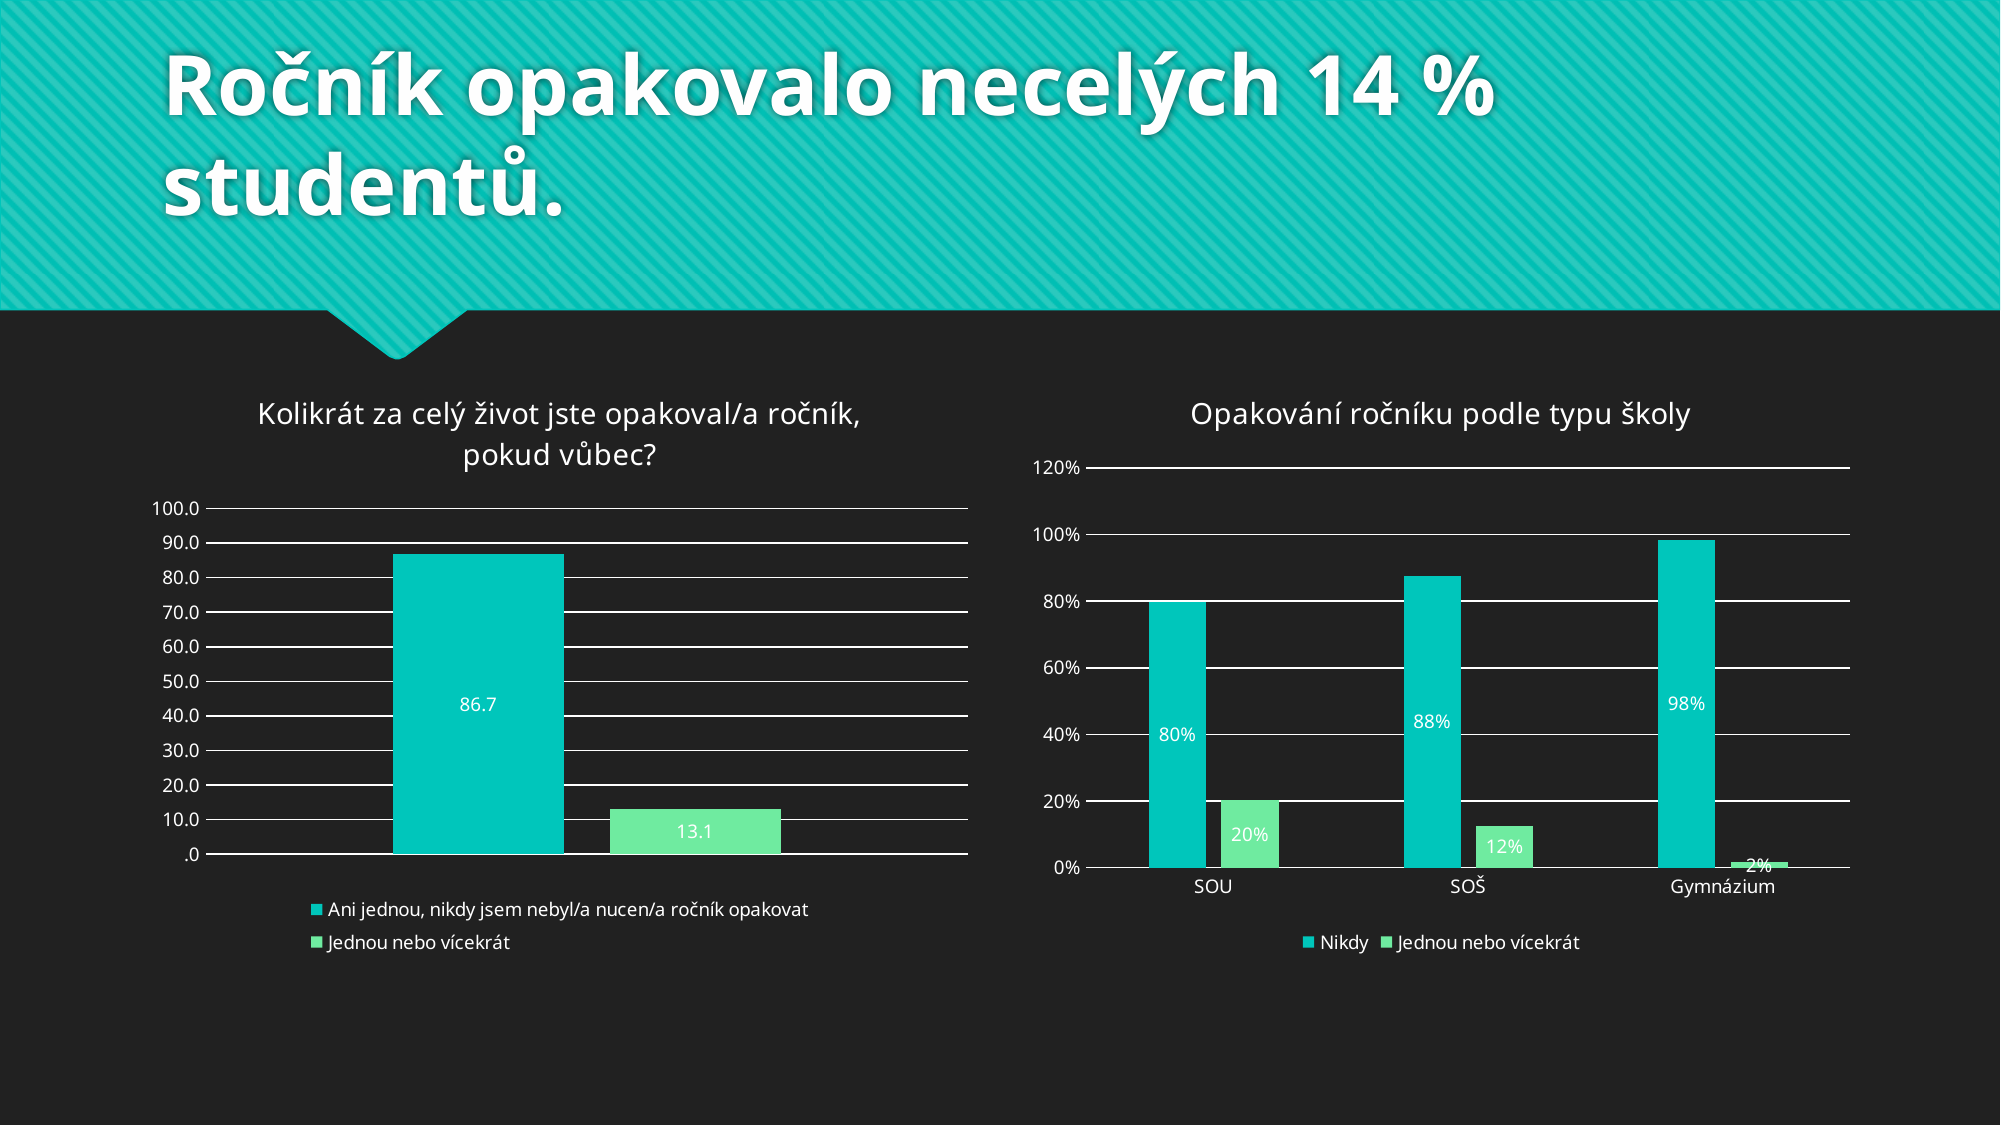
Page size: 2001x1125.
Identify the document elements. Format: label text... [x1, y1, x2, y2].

chart [1014, 364, 1868, 962]
chart [134, 364, 986, 962]
title Ročník opakovalo necelých 14 % studentů. [147, 80, 1883, 240]
